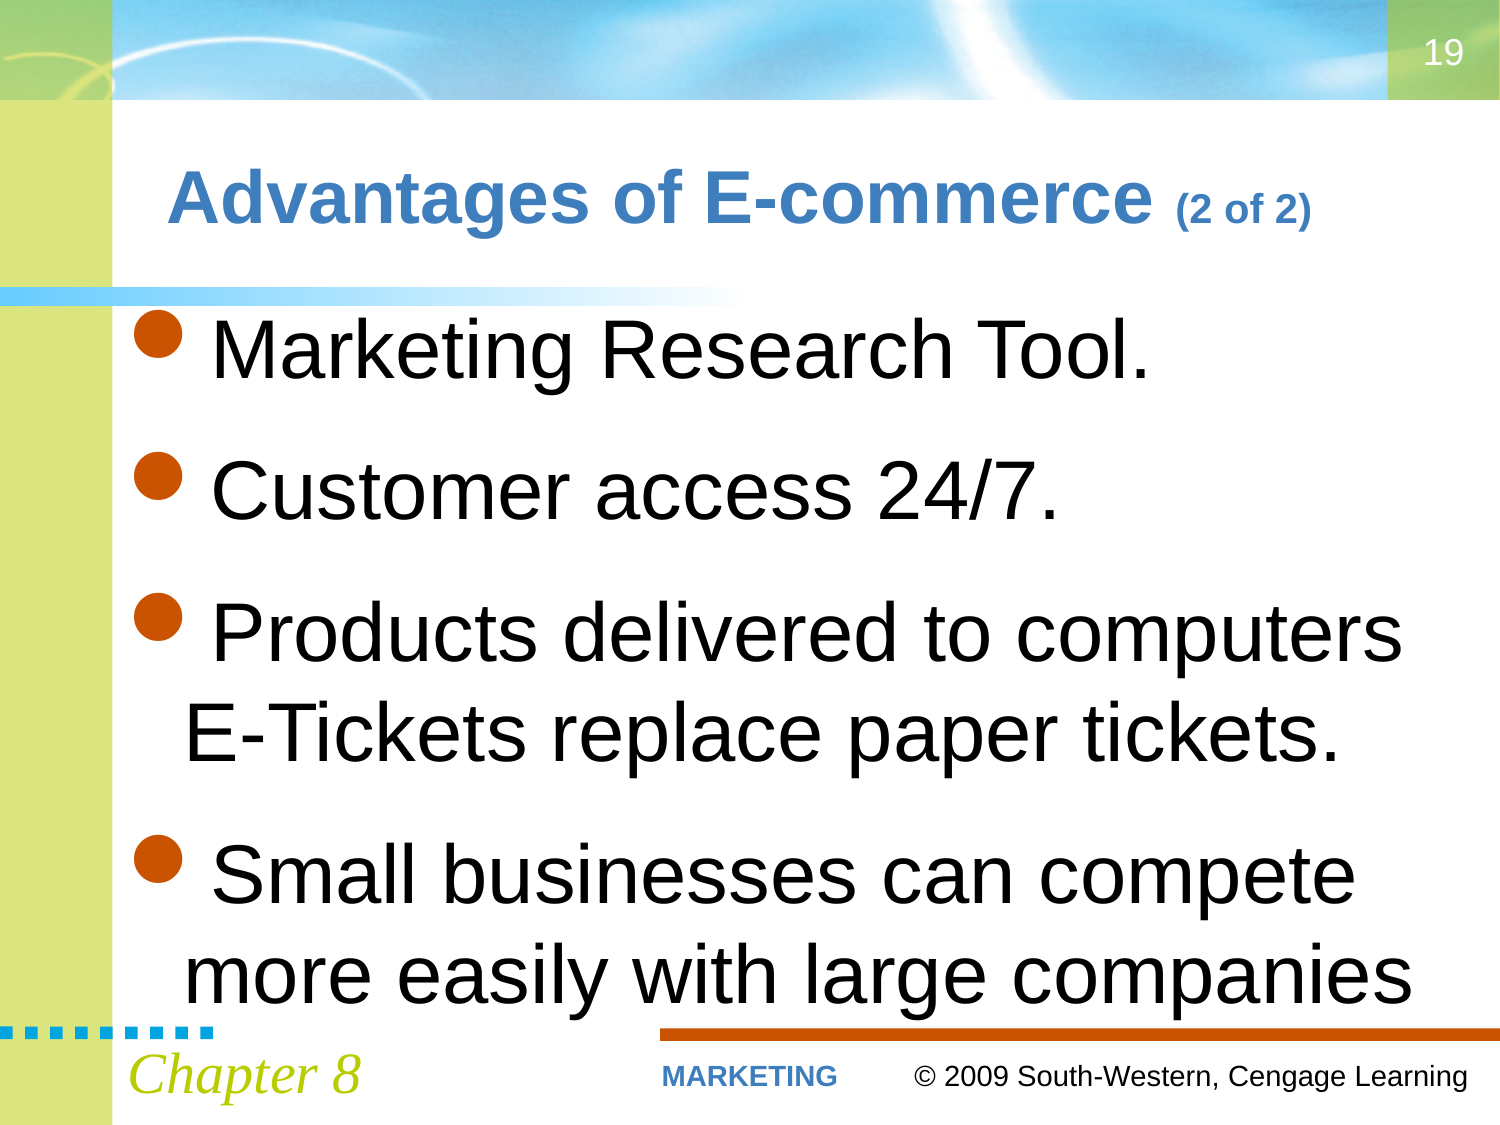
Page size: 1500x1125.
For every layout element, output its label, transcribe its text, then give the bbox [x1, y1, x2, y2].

list Marketing Research Tool. Customer access 24/7. Products delivered to computers E-Tickets replace paper tickets. Small businesses can compete more easily with large companies [112, 287, 1463, 1051]
slide_number 19 [1387, 0, 1500, 101]
footer Chapter 8 [112, 1051, 638, 1113]
title Advantages of E-commerce (2 of 2) [112, 99, 1388, 287]
